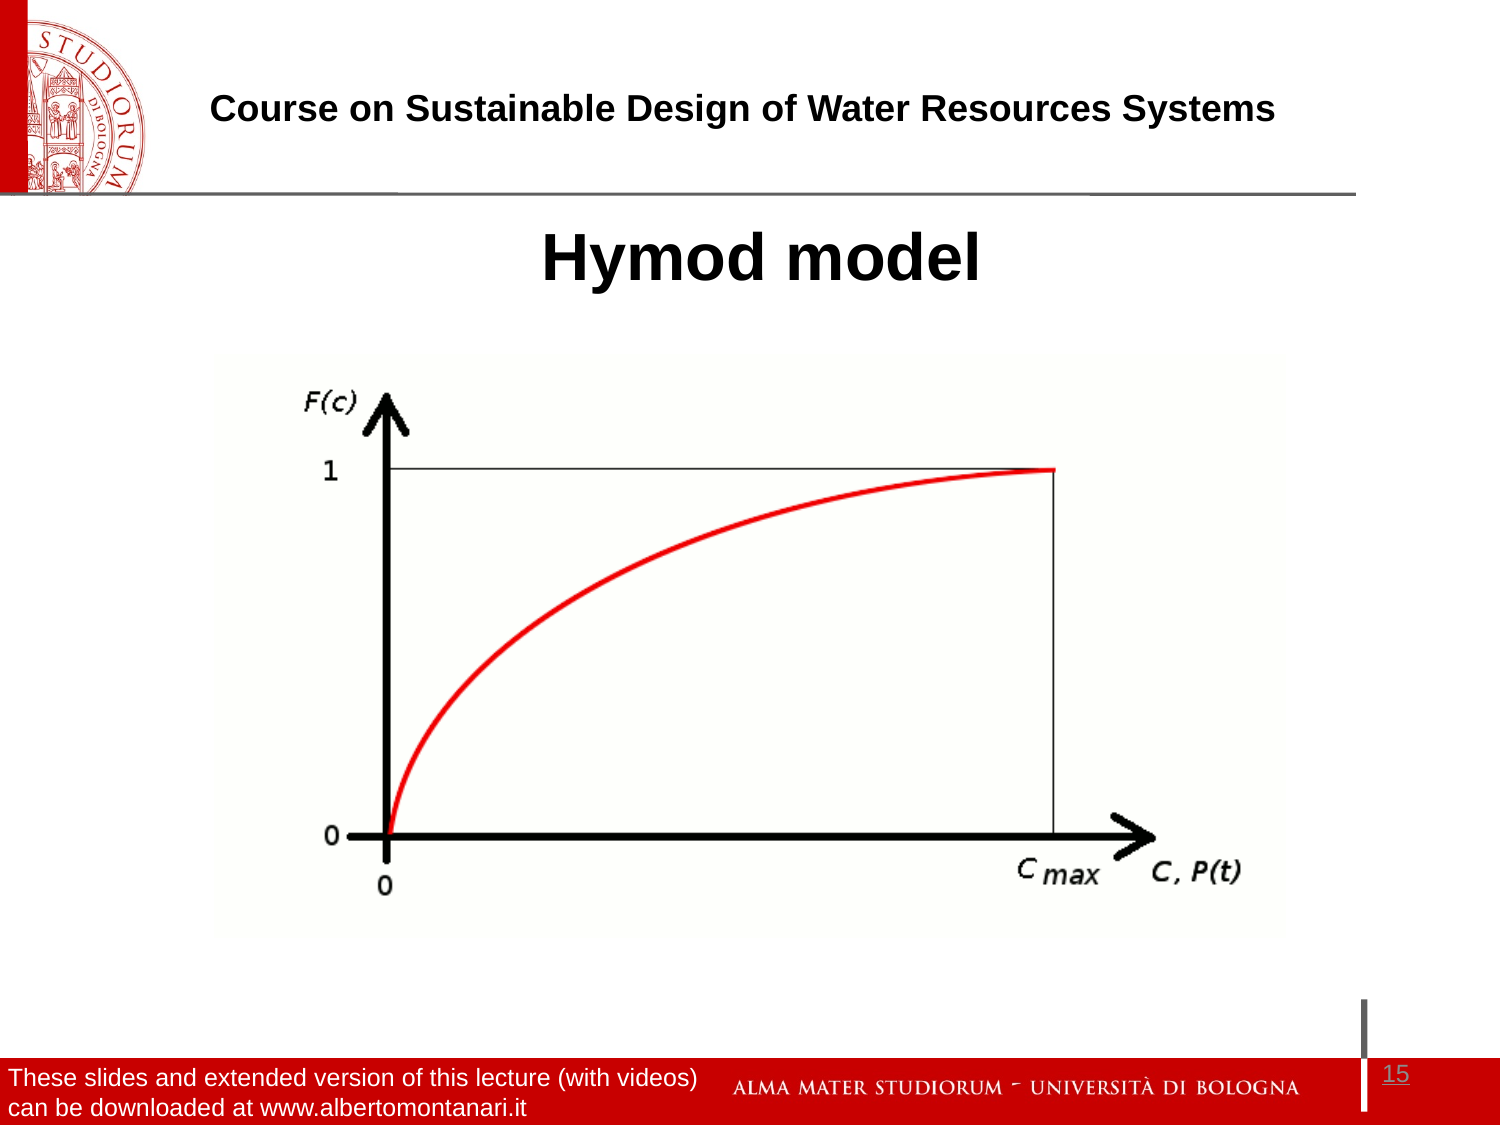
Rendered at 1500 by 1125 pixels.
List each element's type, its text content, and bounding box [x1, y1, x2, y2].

picture [214, 354, 1286, 938]
picture [28, 16, 151, 192]
picture [0, 1058, 1500, 1125]
text_box Hymod model [194, 206, 1329, 302]
slide_number 15 [1074, 1042, 1425, 1103]
